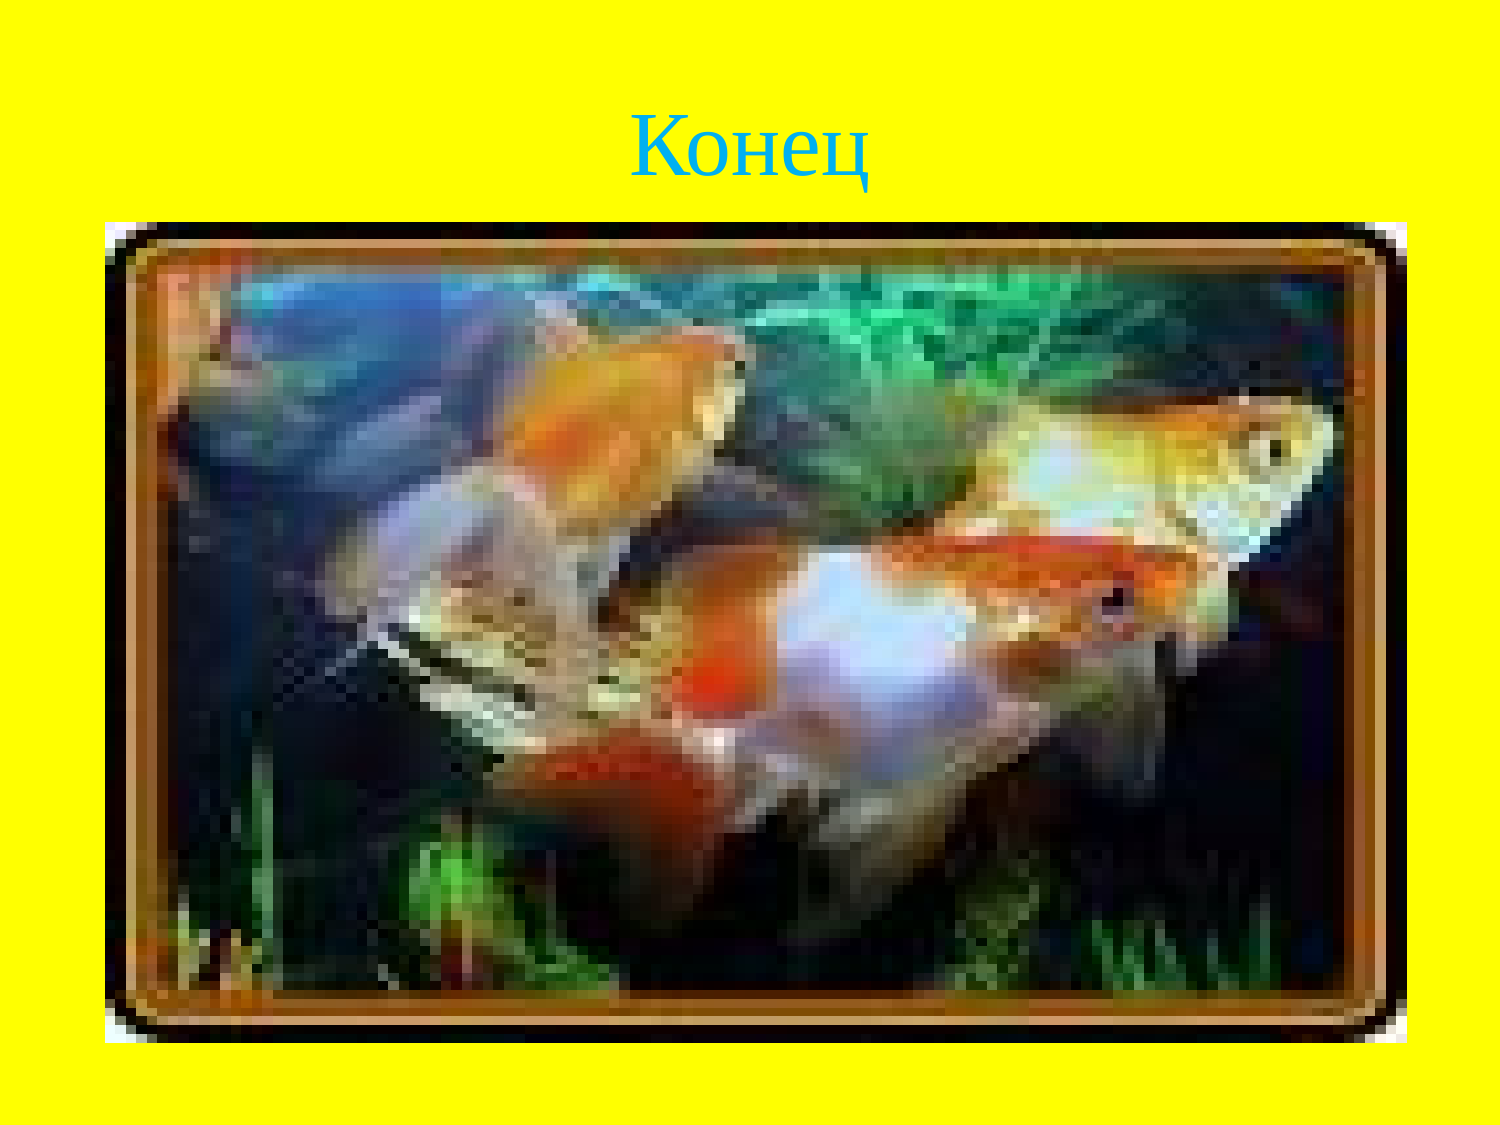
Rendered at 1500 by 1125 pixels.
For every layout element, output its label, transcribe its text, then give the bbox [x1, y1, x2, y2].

picture [105, 222, 1407, 1044]
title Конец [74, 44, 1426, 233]
